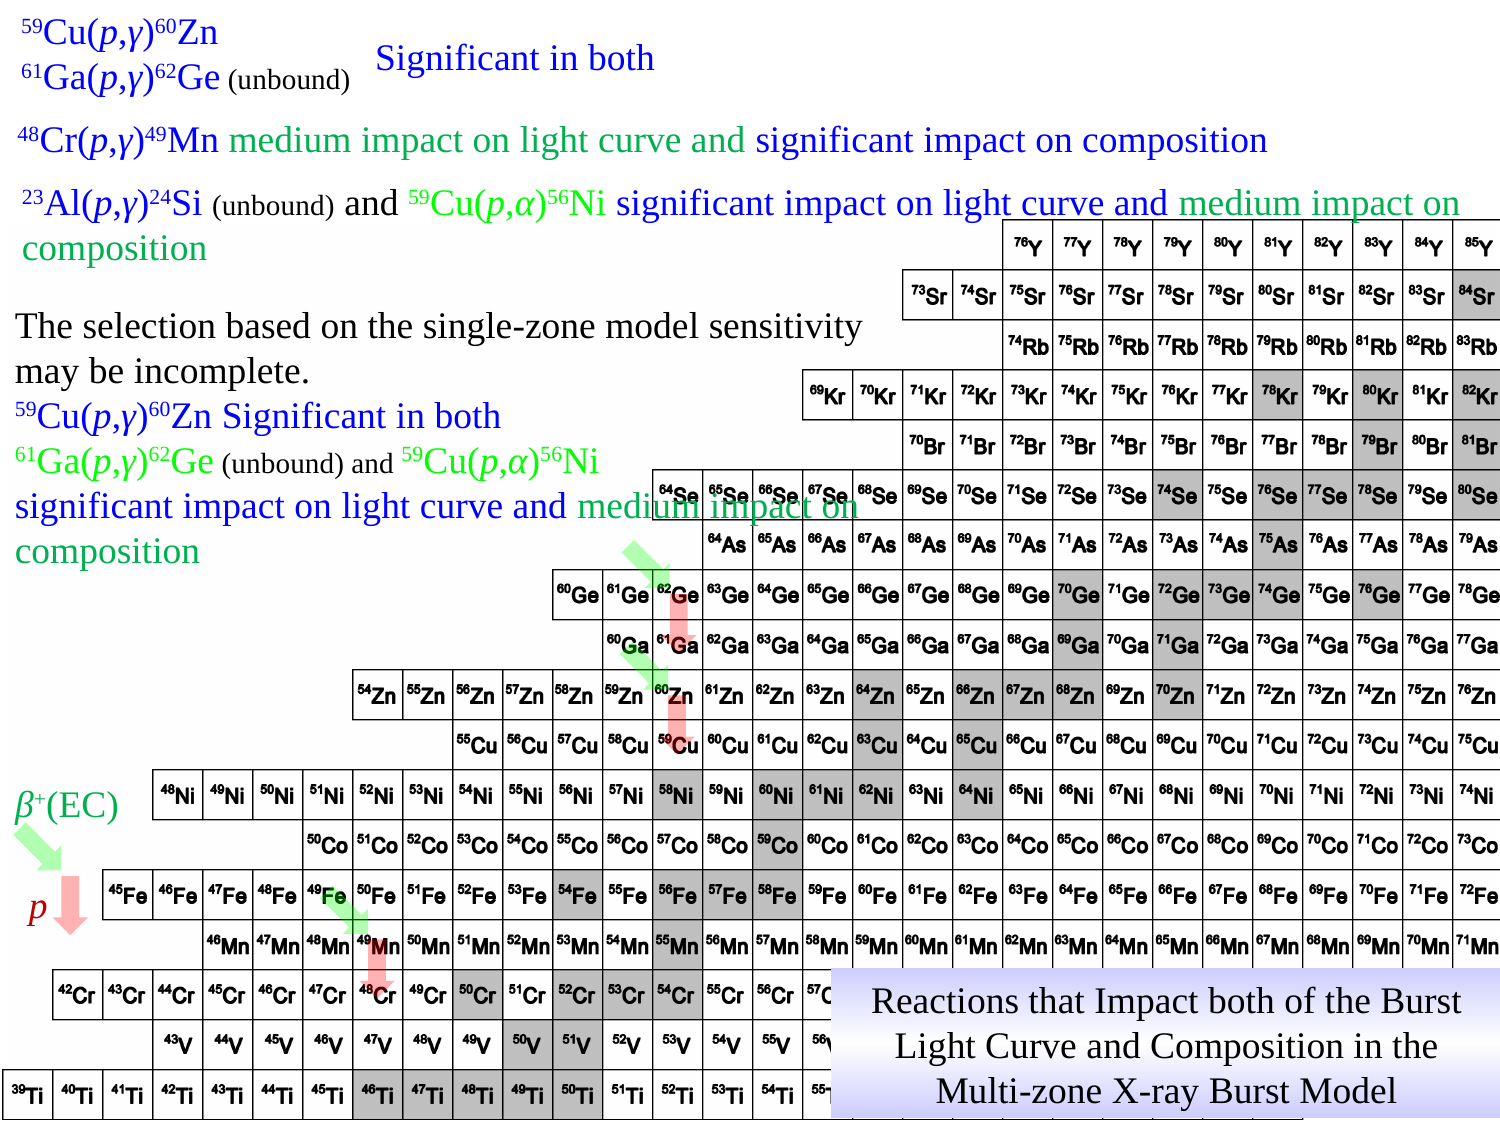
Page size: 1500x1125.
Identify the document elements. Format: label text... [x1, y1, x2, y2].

text_box 48Cr(p,γ)49Mn medium impact on light curve and significant impact on composition [2, 108, 1284, 168]
text_box Significant in both [360, 25, 671, 85]
text_box 59Cu(p,γ)60Zn 61Ga(p,γ)62Ge (unbound) [6, 0, 366, 105]
text_box 23Al(p,γ)24Si (unbound) and 59Cu(p,α)56Ni significant impact on light curve and medium impact on composition [7, 170, 1500, 219]
picture [2, 219, 1500, 1120]
